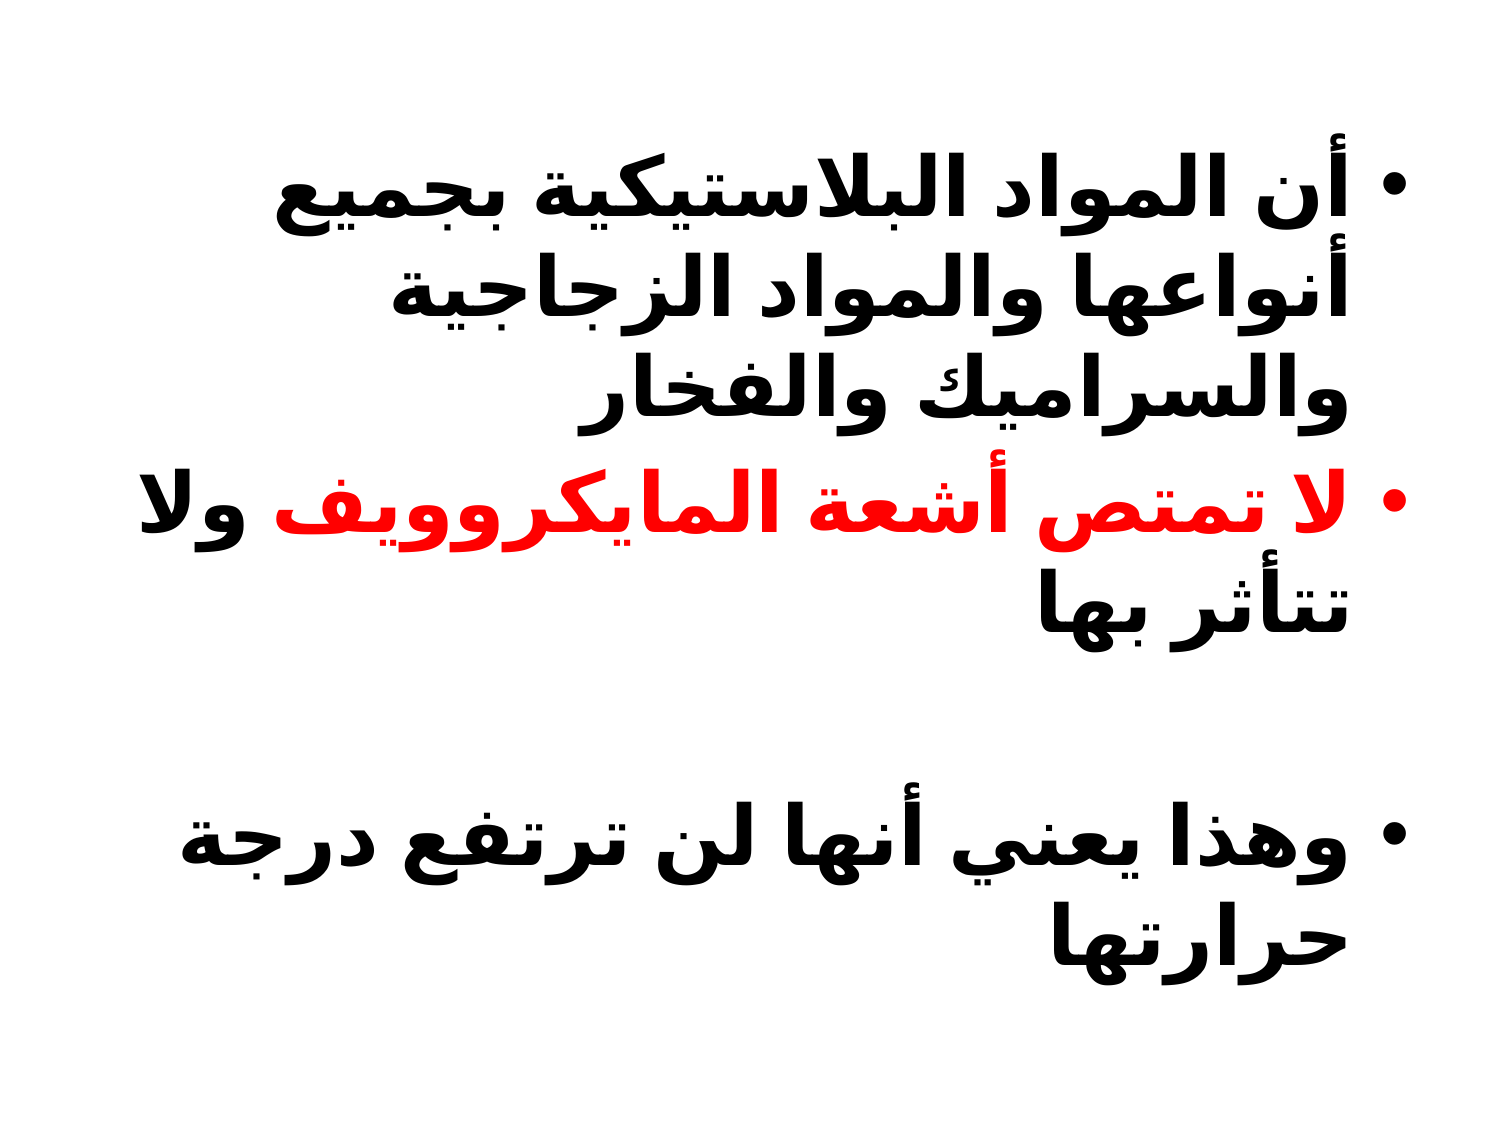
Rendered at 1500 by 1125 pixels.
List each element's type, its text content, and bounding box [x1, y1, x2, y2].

list أن المواد البلاستيكية بجميع أنواعها والمواد الزجاجية والسراميك والفخار لا تمتص أشعة المايكروويف ولا تتأثر بها وهذا يعني أنها لن ترتفع درجة حرارتها [75, 125, 1425, 1005]
